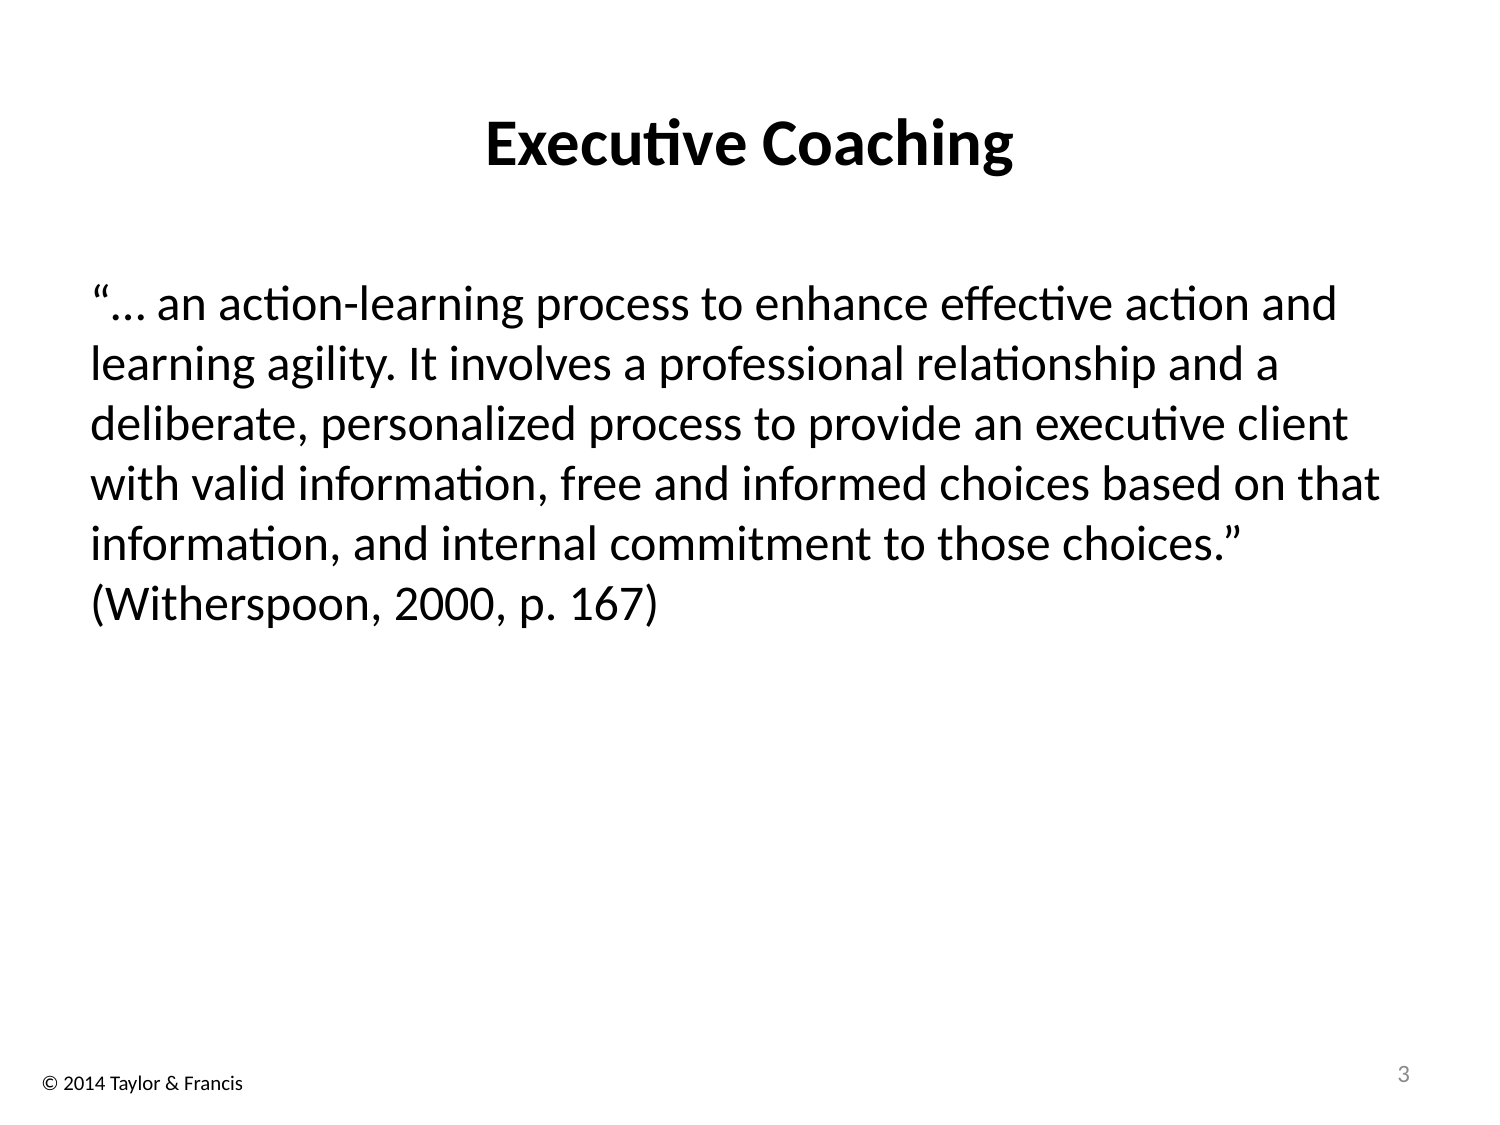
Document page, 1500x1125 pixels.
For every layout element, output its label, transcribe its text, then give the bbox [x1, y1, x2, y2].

title Executive Coaching [75, 45, 1425, 233]
list “… an action-learning process to enhance effective action and learning agility. It involves a professional relationship and a deliberate, personalized process to provide an executive client with valid information, free and informed choices based on that information, and internal commitment to those choices.” (Witherspoon, 2000, p. 167) [75, 262, 1425, 1005]
slide_number 3 [1074, 1042, 1425, 1103]
text_box © 2014 Taylor & Francis [26, 1062, 262, 1102]
